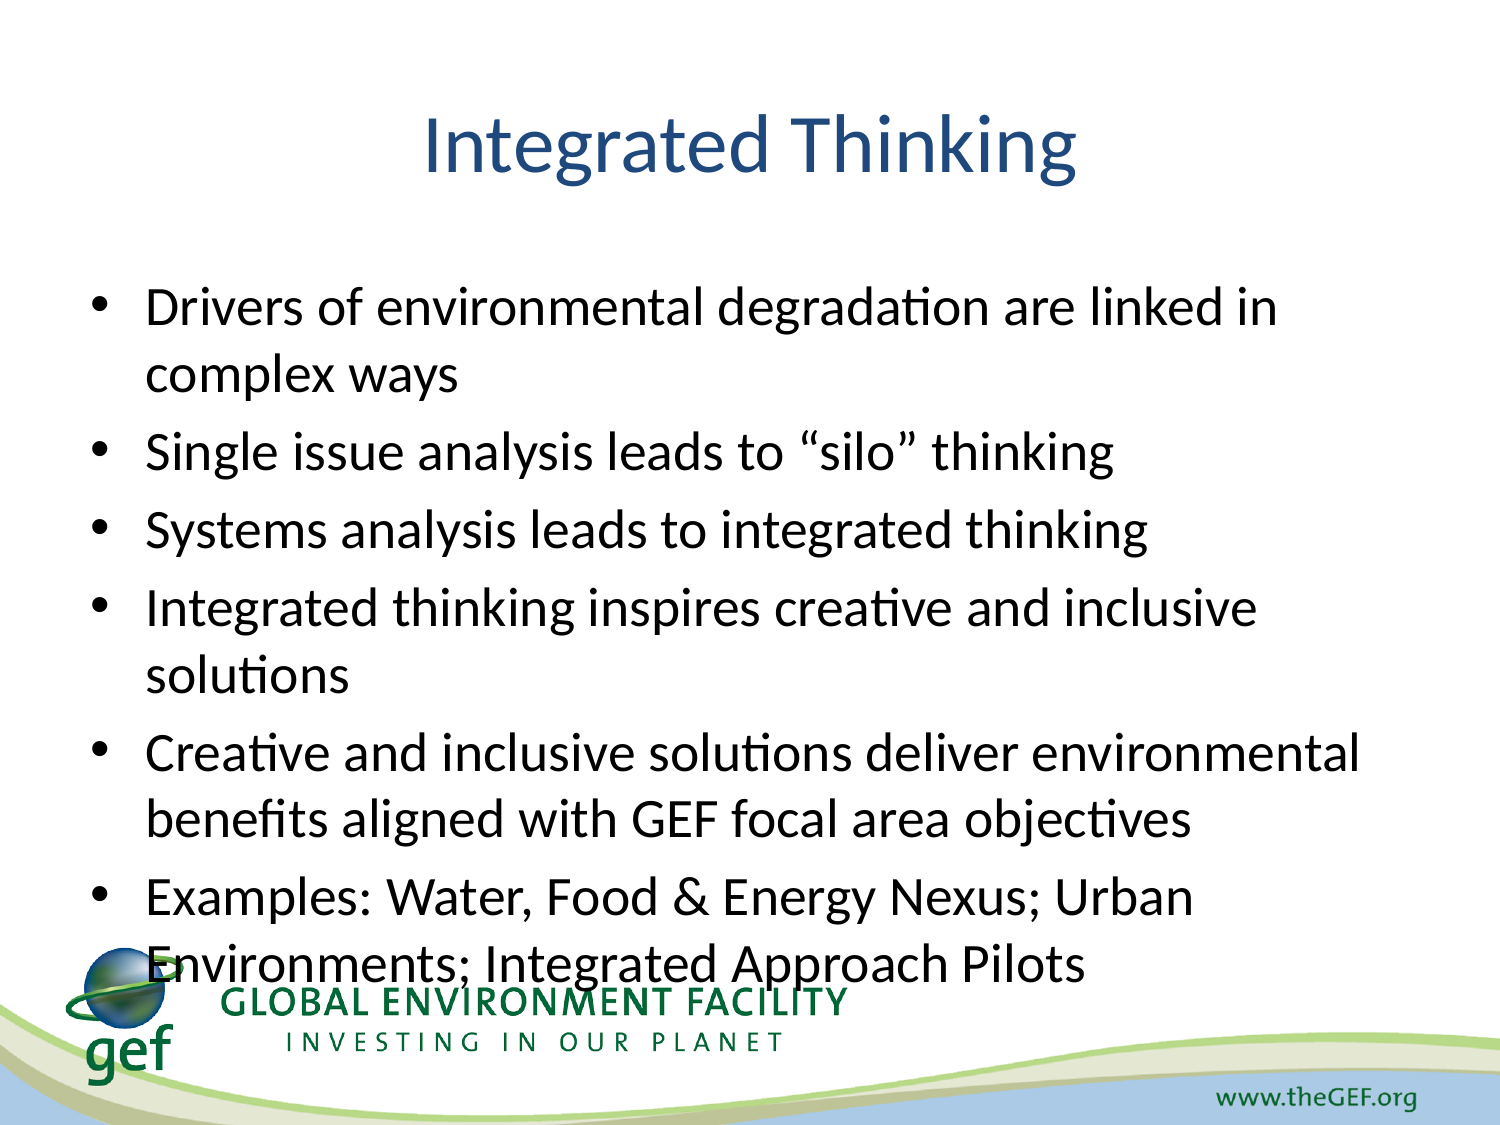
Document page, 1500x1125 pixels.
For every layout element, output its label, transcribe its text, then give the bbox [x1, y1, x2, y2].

title Integrated Thinking [74, 44, 1426, 233]
list Drivers of environmental degradation are linked in complex ways Single issue analysis leads to “silo” thinking Systems analysis leads to integrated thinking Integrated thinking inspires creative and inclusive solutions Creative and inclusive solutions deliver environmental benefits aligned with GEF focal area objectives Examples: Water, Food & Energy Nexus; Urban Environments; Integrated Approach Pilots [74, 262, 1426, 1006]
picture [0, 920, 1500, 1125]
